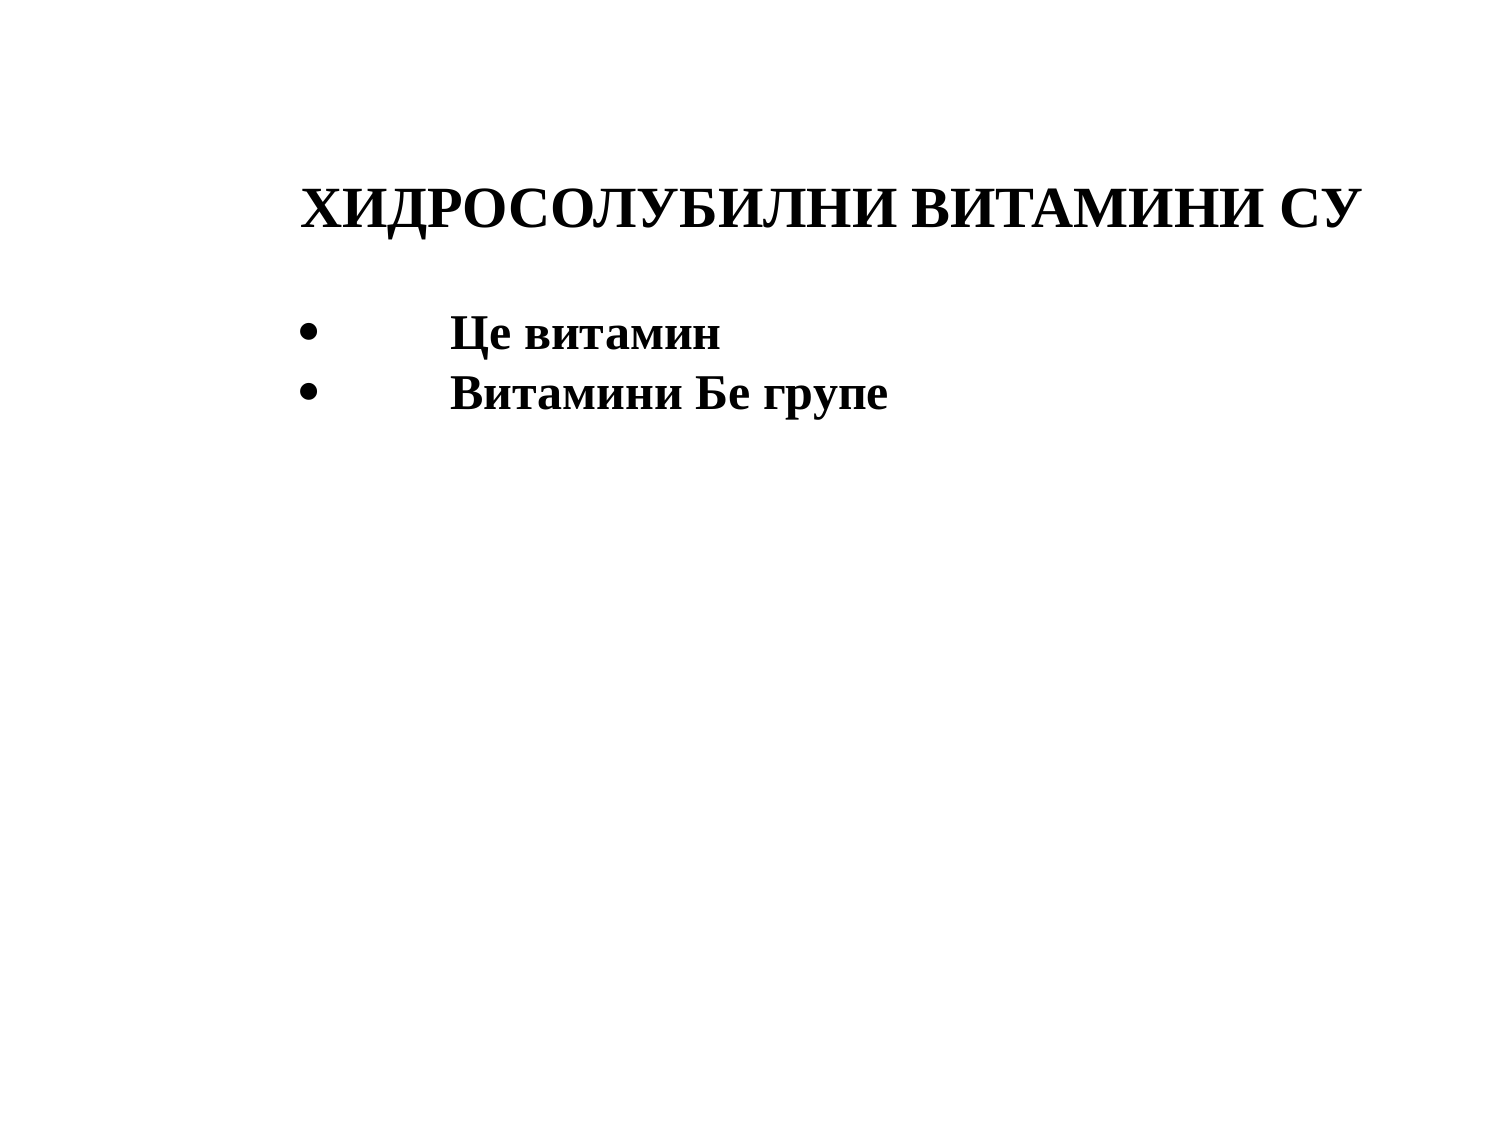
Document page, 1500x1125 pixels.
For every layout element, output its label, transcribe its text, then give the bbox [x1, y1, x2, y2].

text_box ХИДРОСОЛУБИЛНИ ВИТАМИНИ СУ · Цe витамин · Витамини Бe групе [135, 101, 1399, 427]
